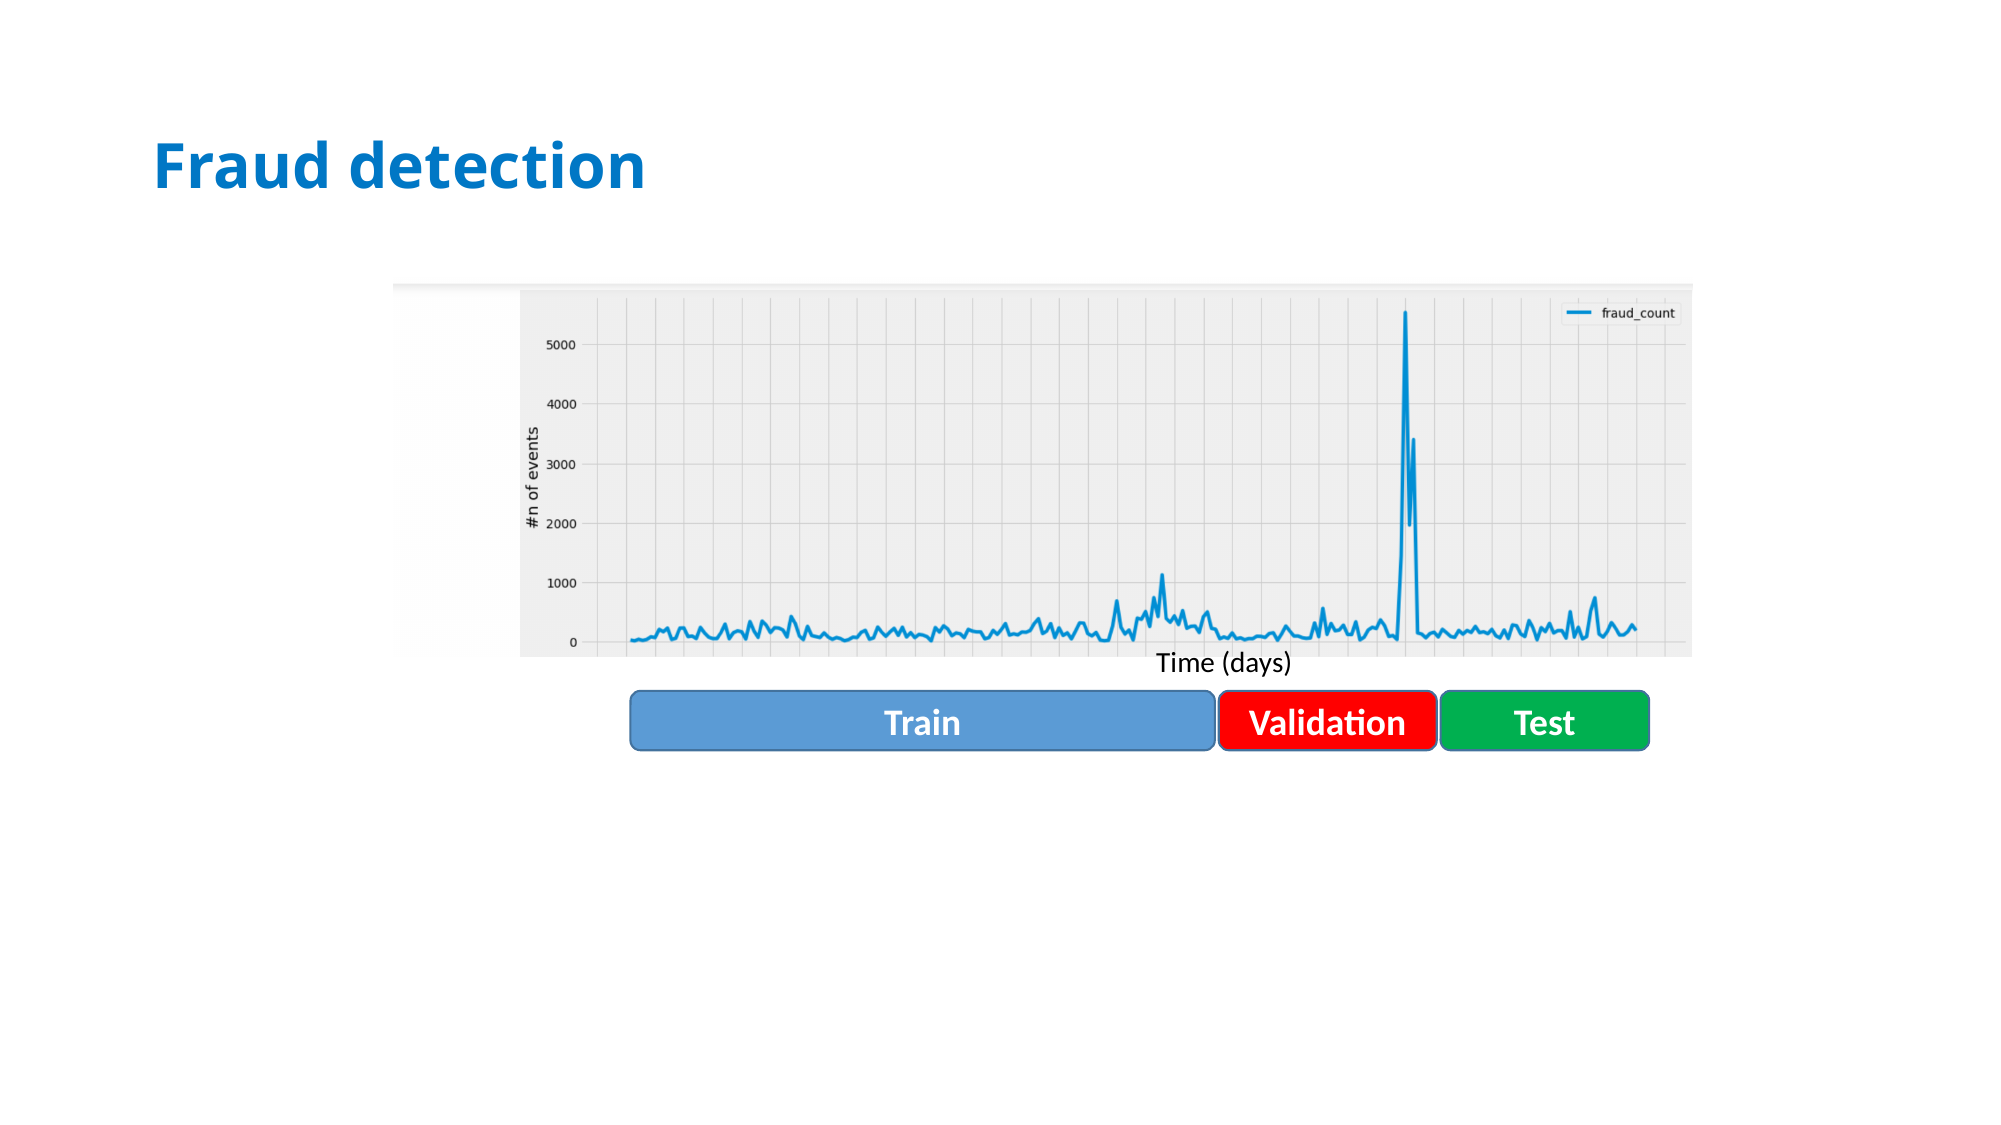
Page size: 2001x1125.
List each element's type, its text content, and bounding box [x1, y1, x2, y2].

text_box Validation [1217, 689, 1438, 752]
text_box Train [629, 689, 1216, 752]
title Fraud detection [137, 59, 1863, 278]
text_box Test [1439, 689, 1651, 752]
picture [307, 277, 1693, 657]
text_box Time (days) [1141, 657, 1383, 686]
